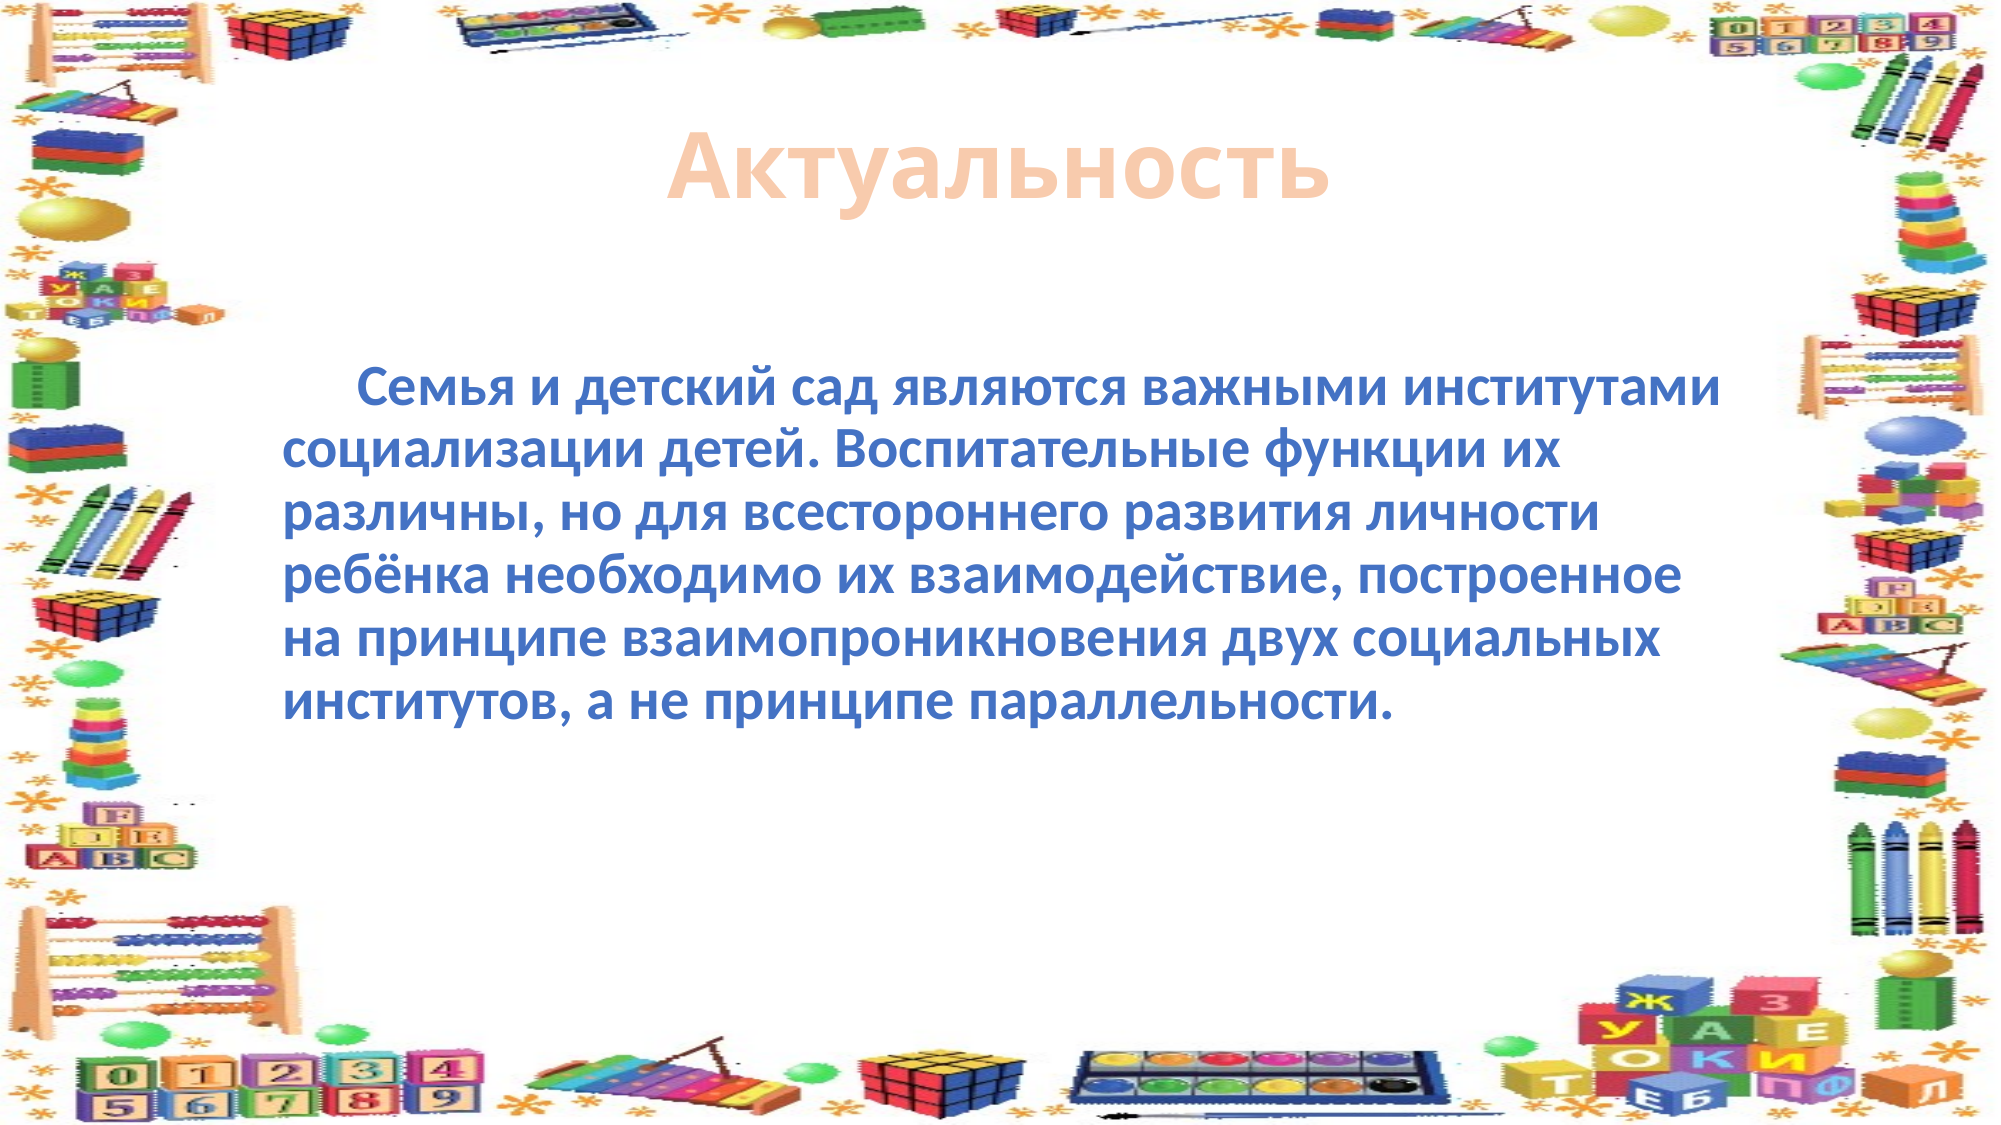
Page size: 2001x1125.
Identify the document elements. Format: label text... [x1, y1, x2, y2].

list Семья и детский сад являются важными институтами социализации детей. Воспитательные функции их различны, но для всестороннего развития личности ребёнка необходимо их взаимодействие, построенное на принципе взаимопроникновения двух социальных институтов, а не принципе параллельности. [267, 347, 1756, 962]
picture [0, 0, 2001, 1125]
title Актуальность [137, 59, 1863, 278]
